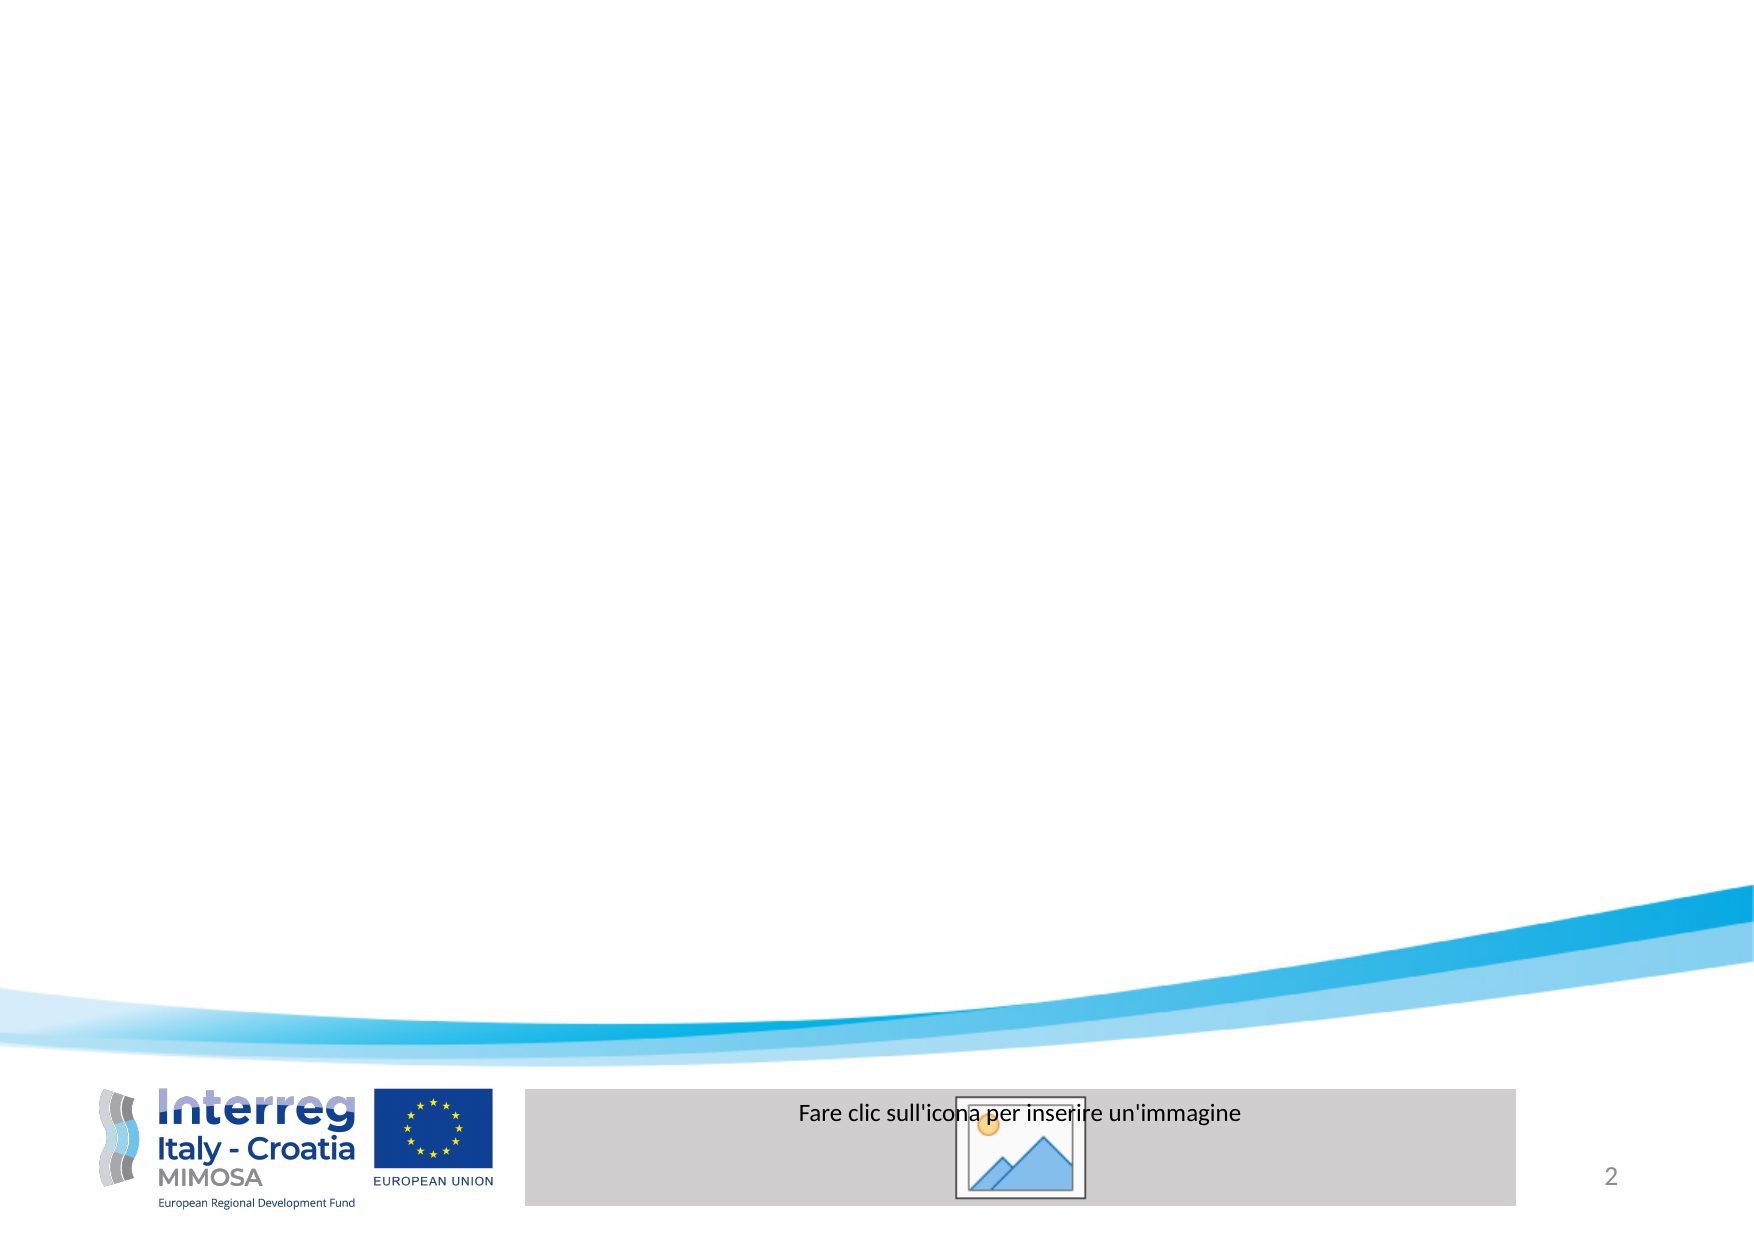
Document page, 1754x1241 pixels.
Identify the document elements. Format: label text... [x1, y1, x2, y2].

slide_number 2 [1521, 1132, 1634, 1216]
picture [0, 884, 1754, 1220]
